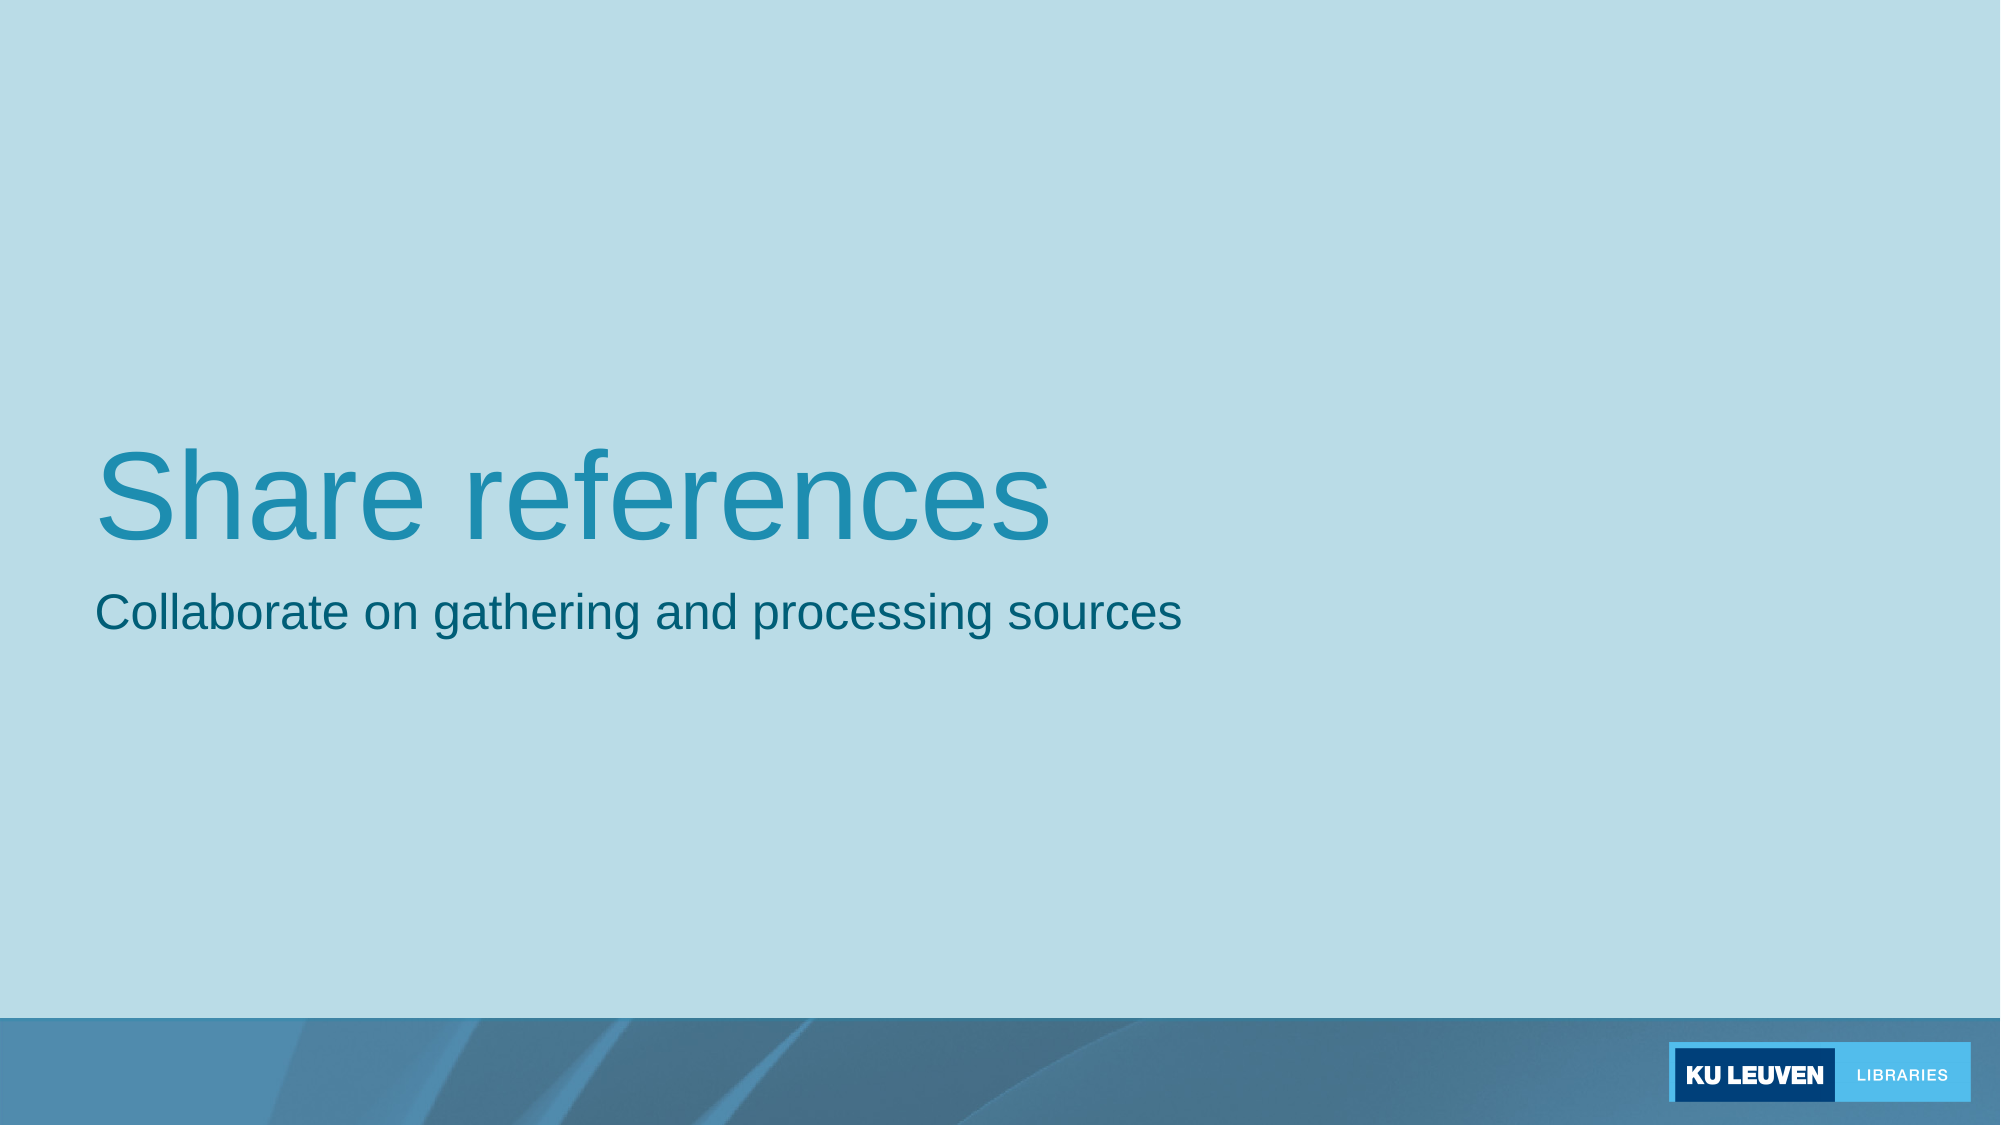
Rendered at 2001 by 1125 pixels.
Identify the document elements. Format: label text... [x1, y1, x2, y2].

subtitle Collaborate on gathering and processing sources [94, 586, 1906, 749]
title Share references [94, 175, 1906, 567]
picture [0, 1018, 2000, 1125]
